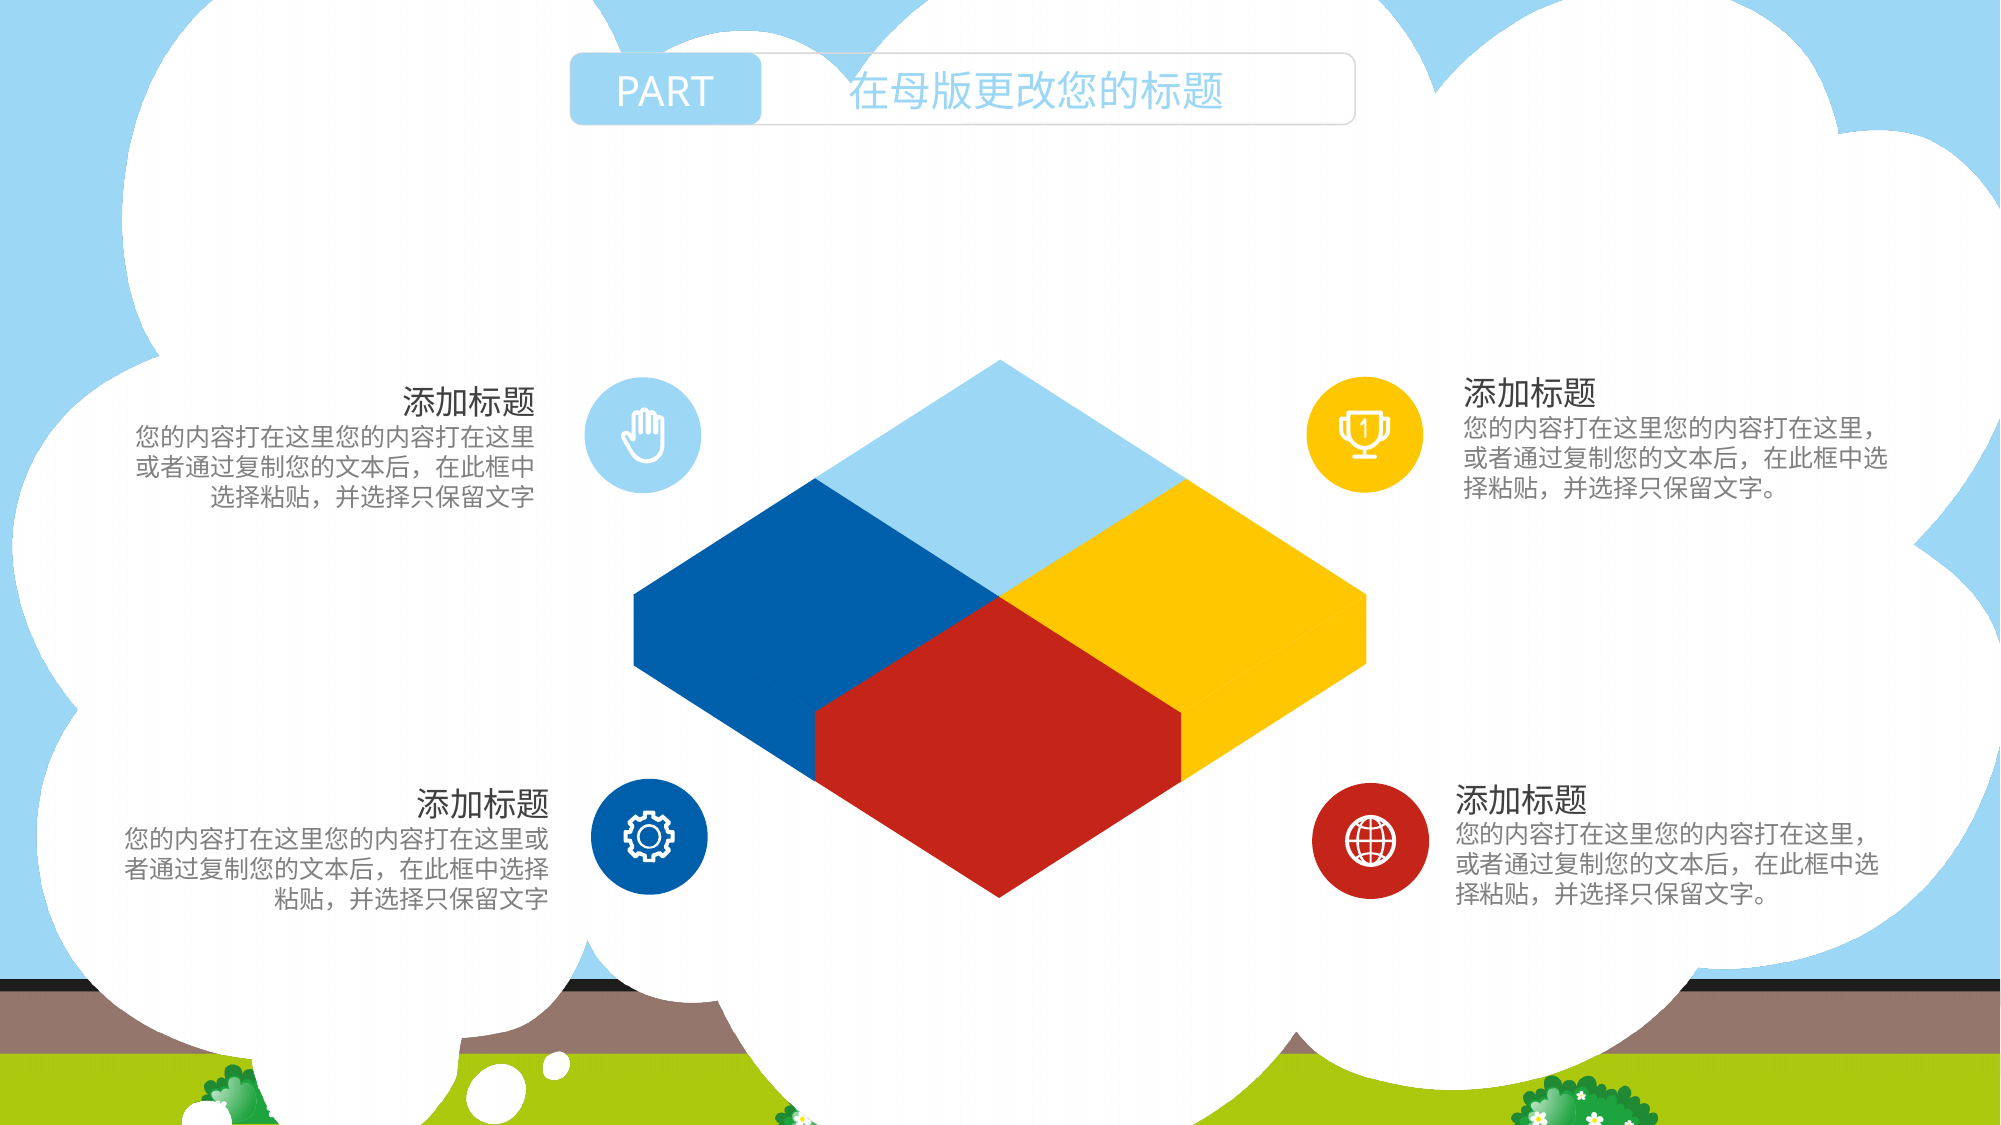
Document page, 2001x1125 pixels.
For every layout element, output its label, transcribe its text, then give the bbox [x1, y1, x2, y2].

text_box 添加标题 您的内容打在这里您的内容打在这里，或者通过复制您的文本后，在此框中选择粘贴，并选择只保留文字。 [1454, 770, 1889, 909]
text_box [1345, 814, 1397, 867]
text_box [814, 596, 1181, 898]
text_box [591, 781, 708, 895]
text_box 添加标题 您的内容打在这里您的内容打在这里或者通过复制您的文本后，在此框中选择粘贴，并选择只保留文字 [117, 775, 550, 914]
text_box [814, 359, 1187, 478]
text_box 添加标题 您的内容打在这里您的内容打在这里或者通过复制您的文本后，在此框中选择粘贴，并选择只保留文字 [117, 373, 536, 512]
text_box [620, 407, 665, 464]
text_box [1312, 782, 1430, 899]
text_box [584, 377, 702, 493]
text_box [633, 478, 999, 782]
text_box [1306, 376, 1424, 493]
text_box [623, 810, 675, 863]
picture [0, 0, 2001, 1125]
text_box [999, 478, 1367, 783]
text_box 添加标题 您的内容打在这里您的内容打在这里，或者通过复制您的文本后，在此框中选择粘贴，并选择只保留文字。 [1463, 364, 1898, 503]
text_box [1339, 410, 1391, 459]
